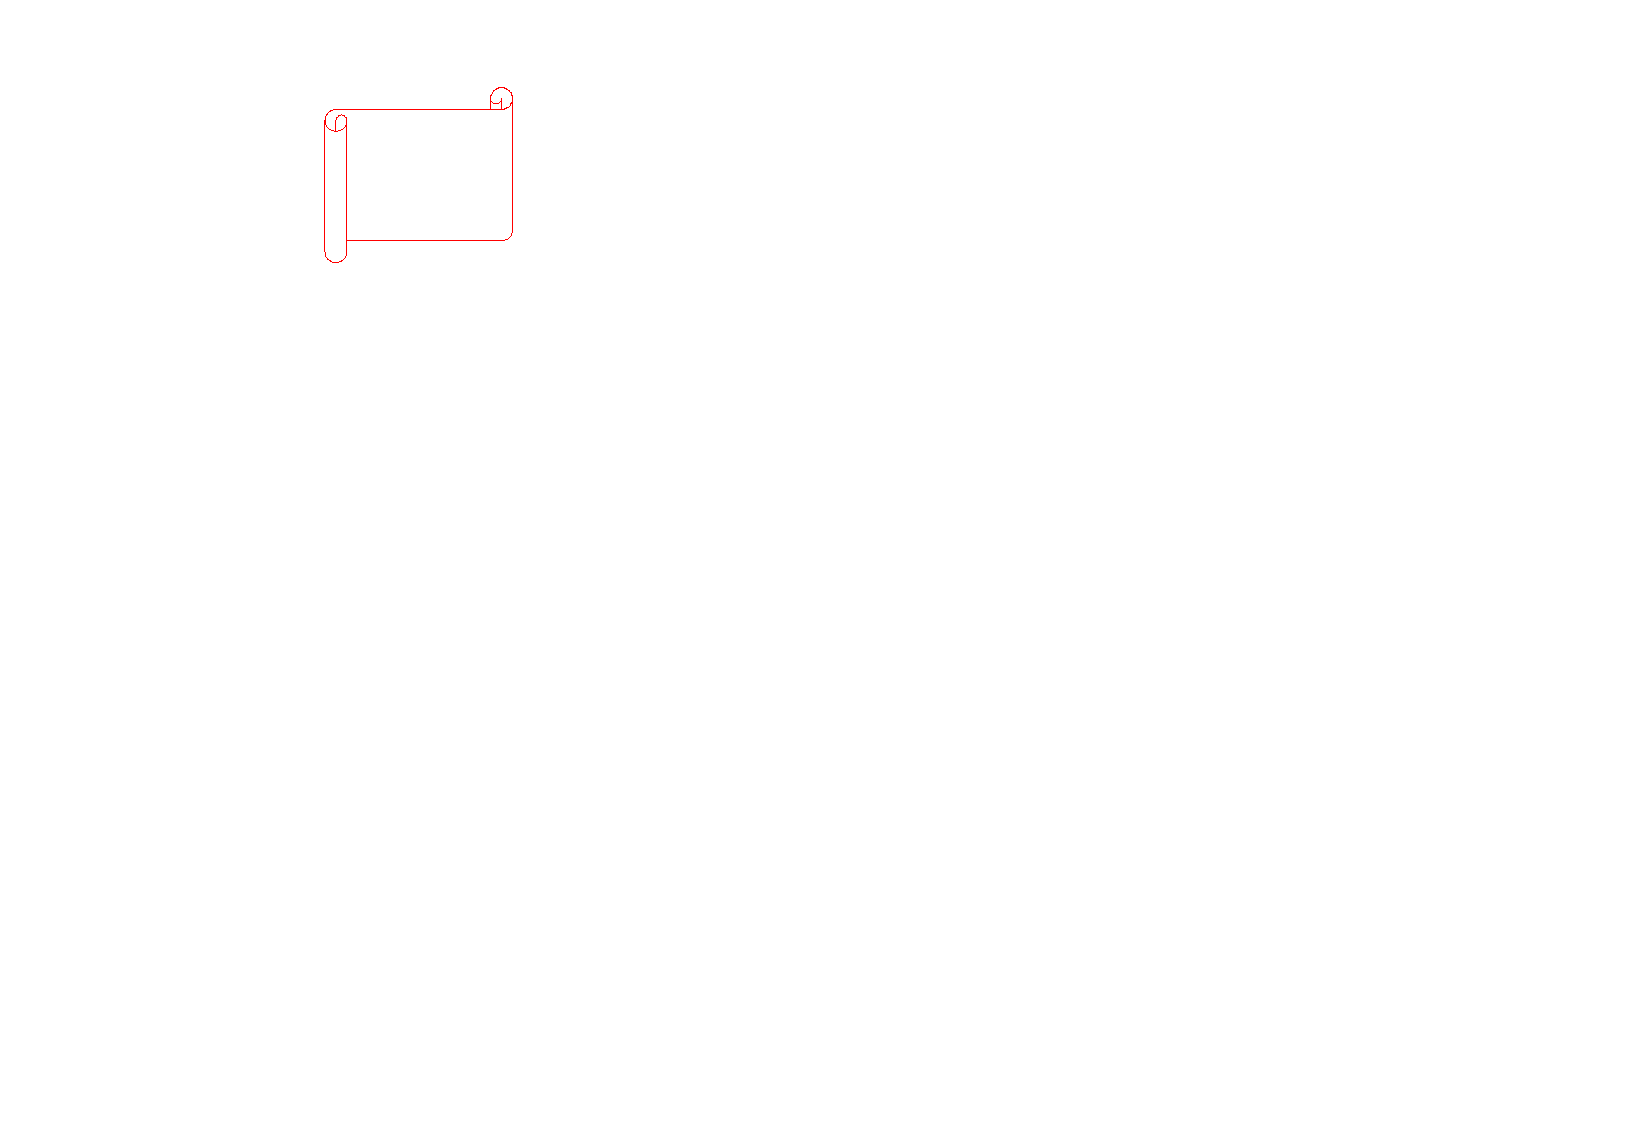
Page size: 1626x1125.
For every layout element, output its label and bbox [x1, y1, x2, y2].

text_box [324, 87, 513, 263]
